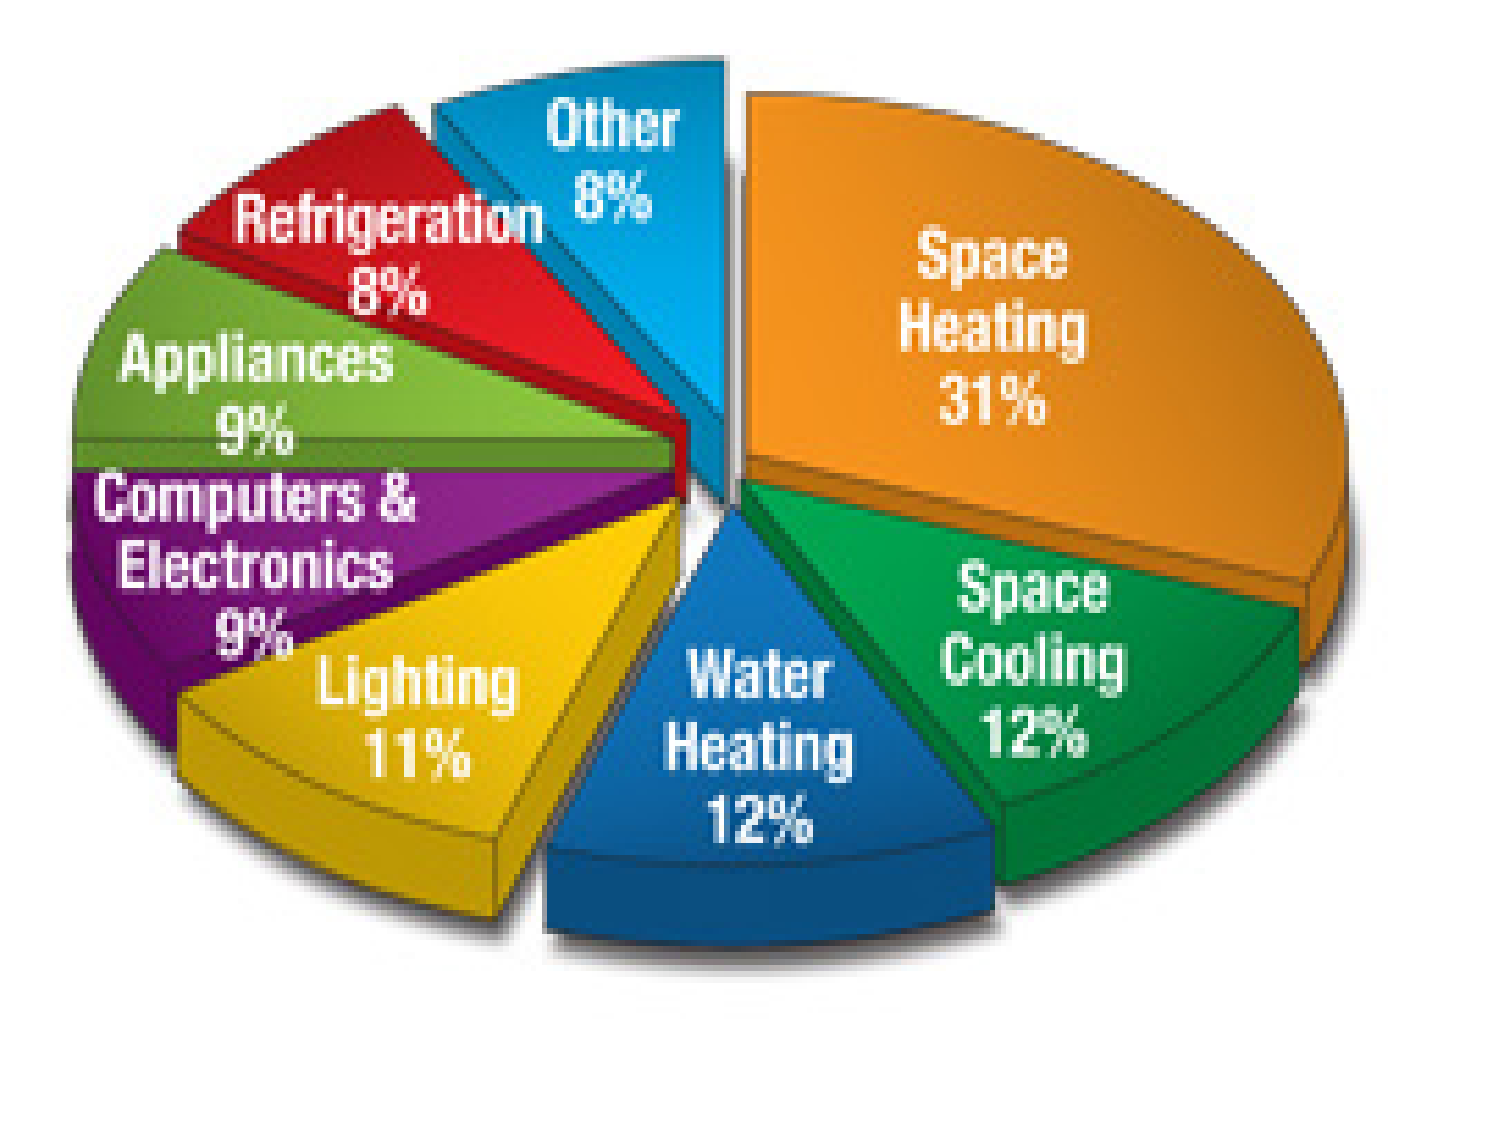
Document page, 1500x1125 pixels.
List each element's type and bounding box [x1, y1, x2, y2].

picture [17, 49, 1405, 1044]
